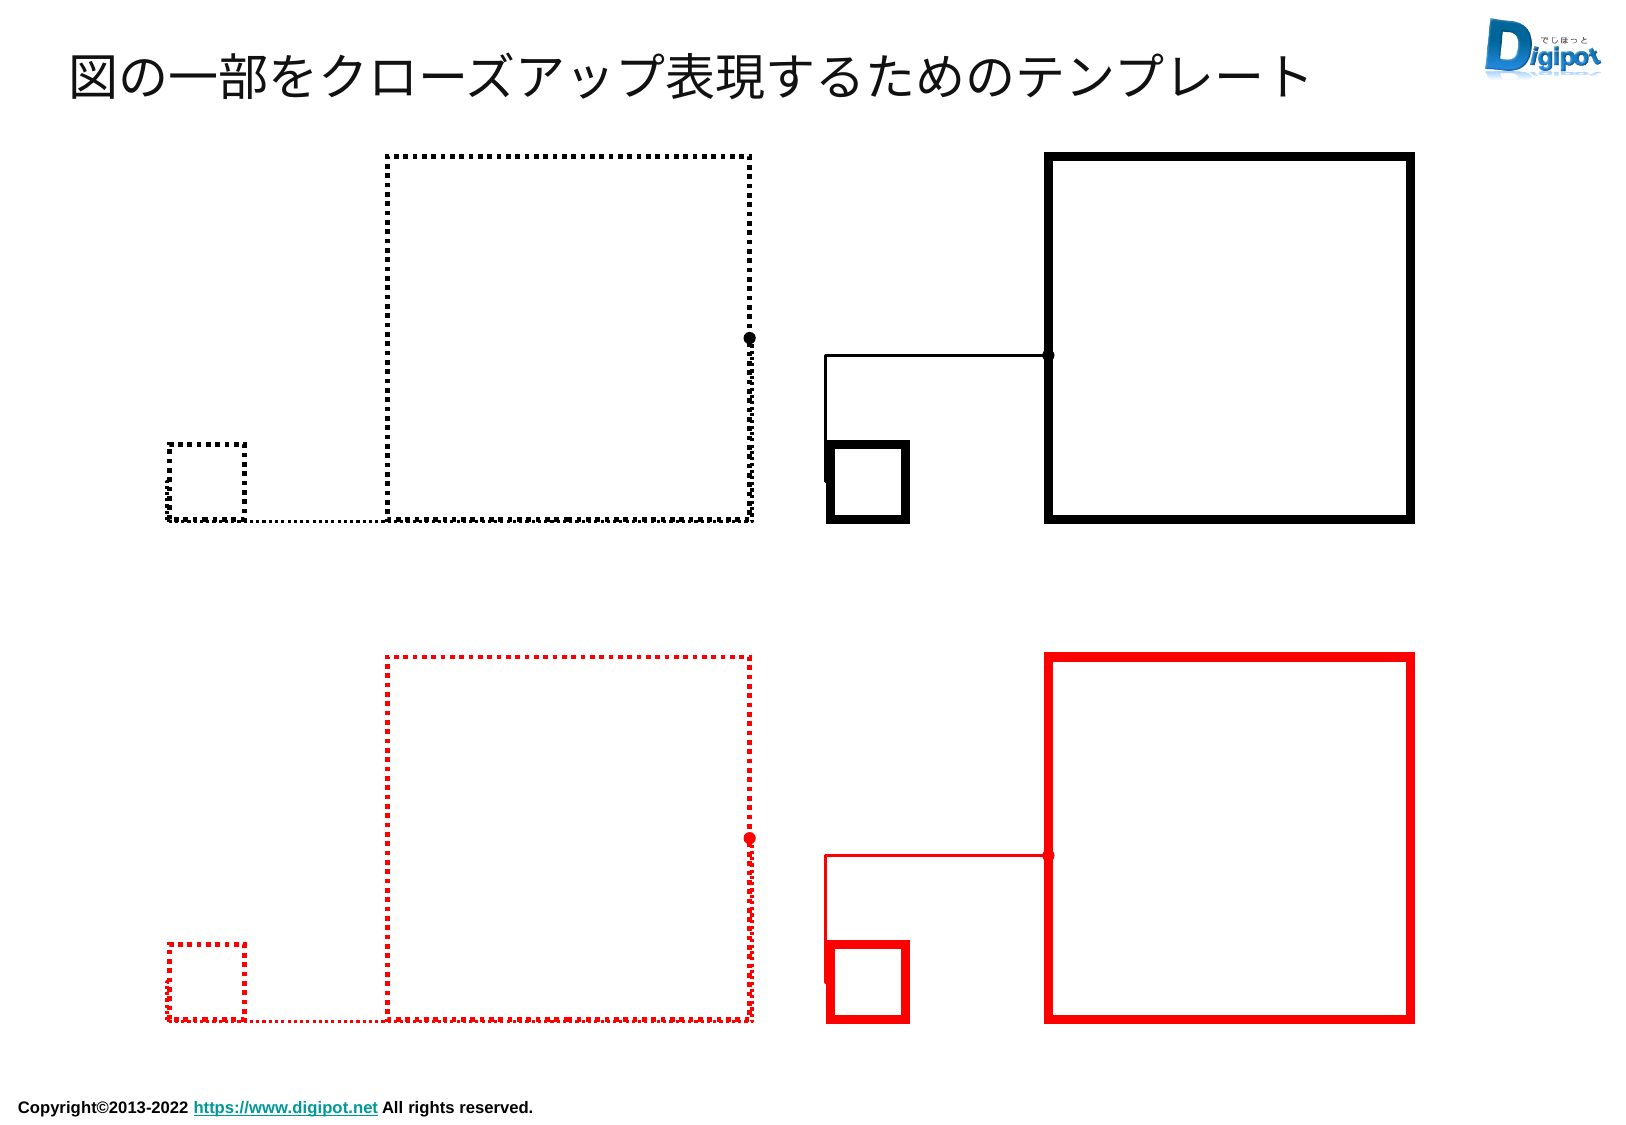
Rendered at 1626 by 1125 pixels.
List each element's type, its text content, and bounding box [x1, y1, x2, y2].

text_box [387, 656, 750, 1020]
text_box [830, 444, 906, 520]
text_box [905, 855, 1049, 982]
text_box [1048, 156, 1411, 520]
picture [1485, 18, 1602, 82]
text_box [169, 944, 245, 1020]
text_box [244, 838, 388, 982]
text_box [244, 337, 388, 482]
text_box [1048, 656, 1411, 1020]
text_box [905, 355, 1049, 482]
text_box [830, 944, 906, 1020]
text_box 図の一部をクローズアップ表現するためのテンプレート [53, 38, 1330, 113]
text_box [387, 156, 750, 520]
text_box [169, 444, 245, 520]
